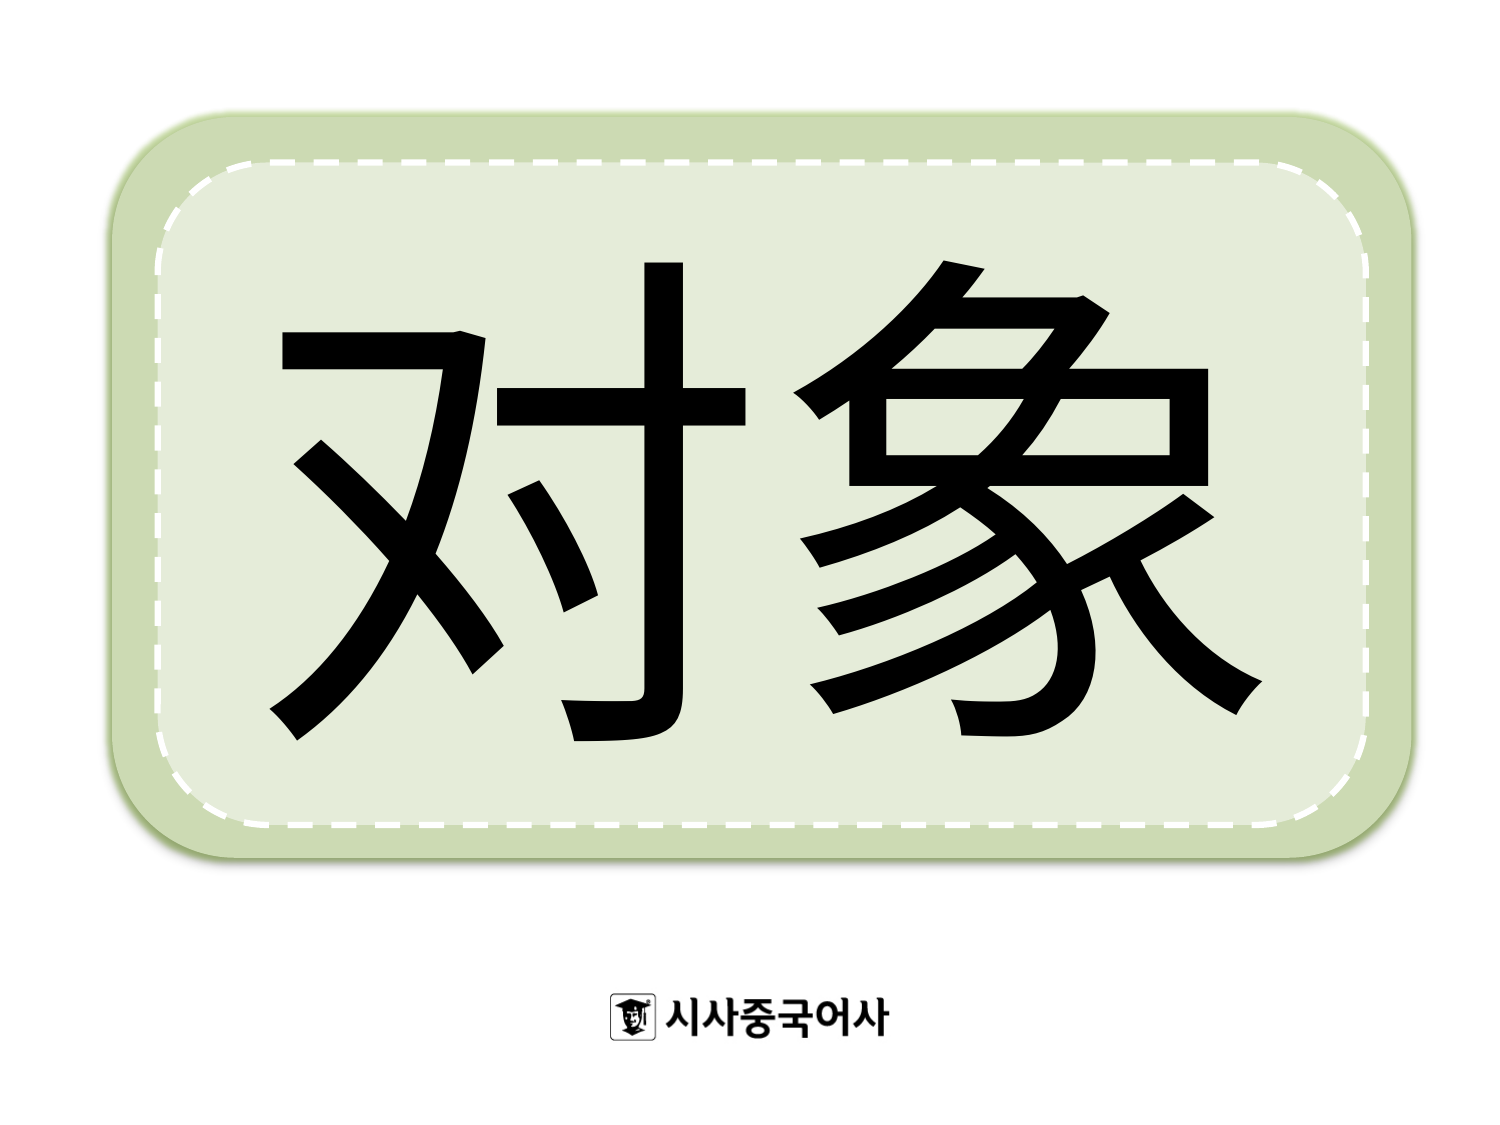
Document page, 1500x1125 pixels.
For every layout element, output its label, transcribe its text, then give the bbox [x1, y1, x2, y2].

text_box 对象 [162, 160, 1371, 824]
picture [602, 987, 898, 1047]
